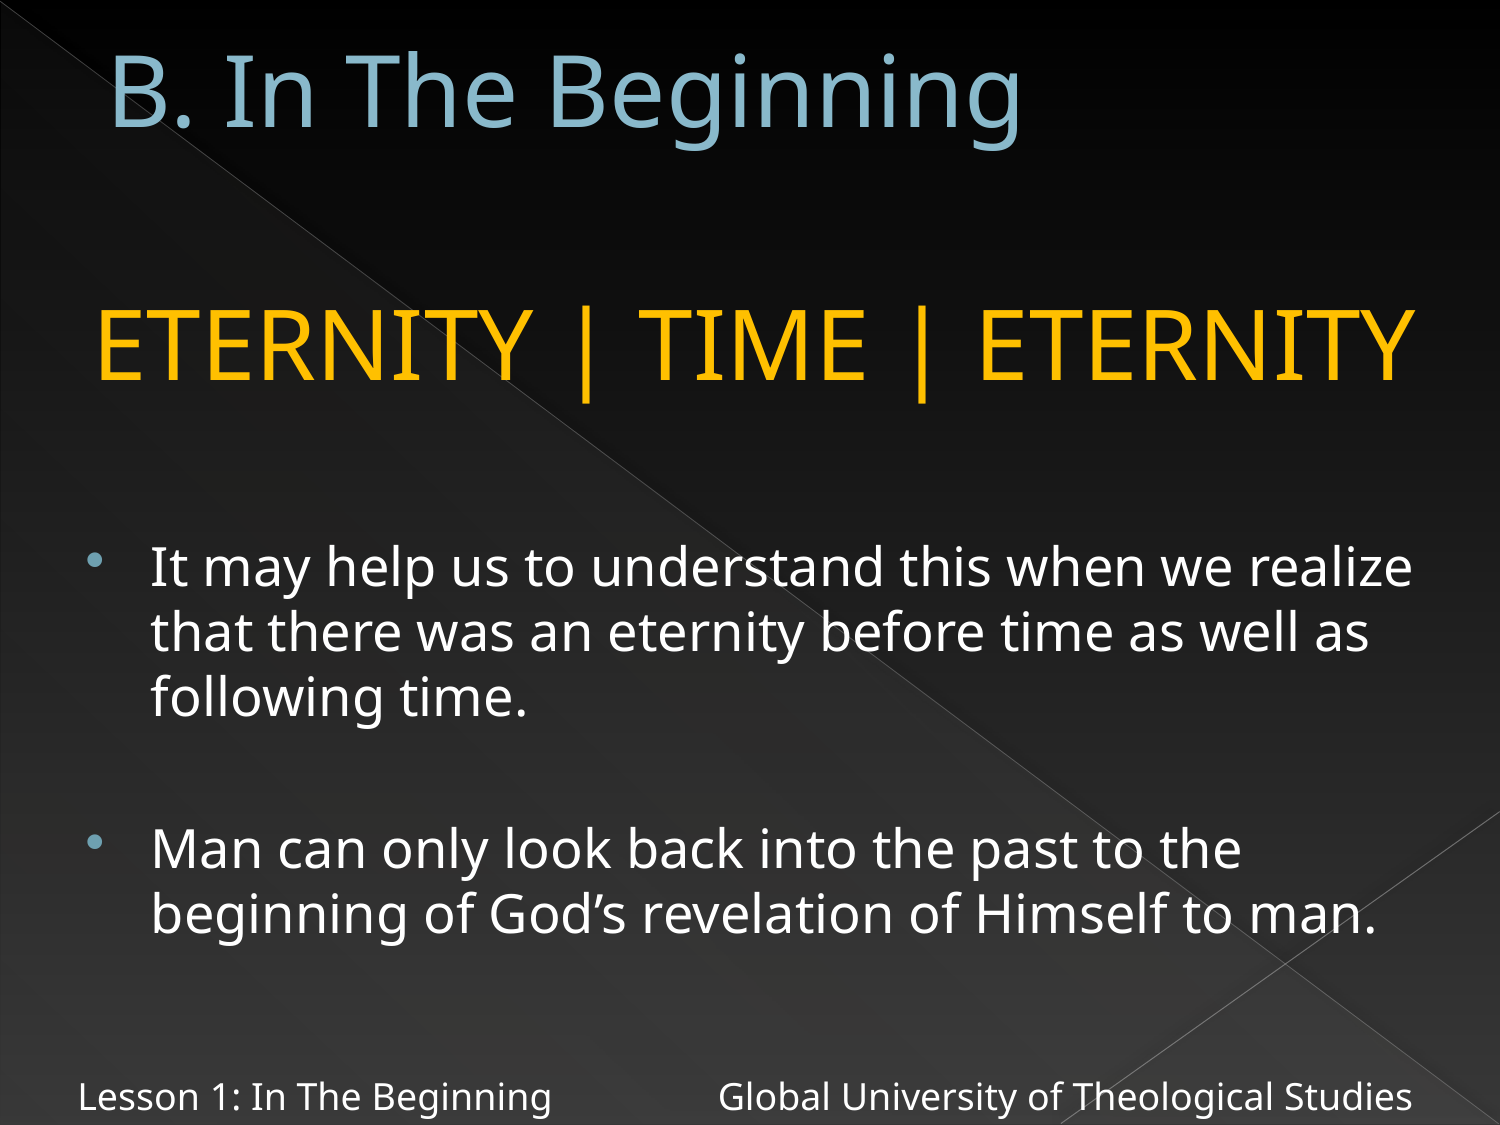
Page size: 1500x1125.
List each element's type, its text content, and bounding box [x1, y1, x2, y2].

footer Lesson 1: In The Beginning Global University of Theological Studies [62, 1075, 1463, 1125]
text_box ETERNITY | TIME | ETERNITY [62, 275, 1438, 525]
title B. In The Beginning [12, 24, 1363, 150]
list It may help us to understand this when we realize that there was an eternity before time as well as following time. Man can only look back into the past to the beginning of God’s revelation of Himself to man. [62, 525, 1450, 1075]
